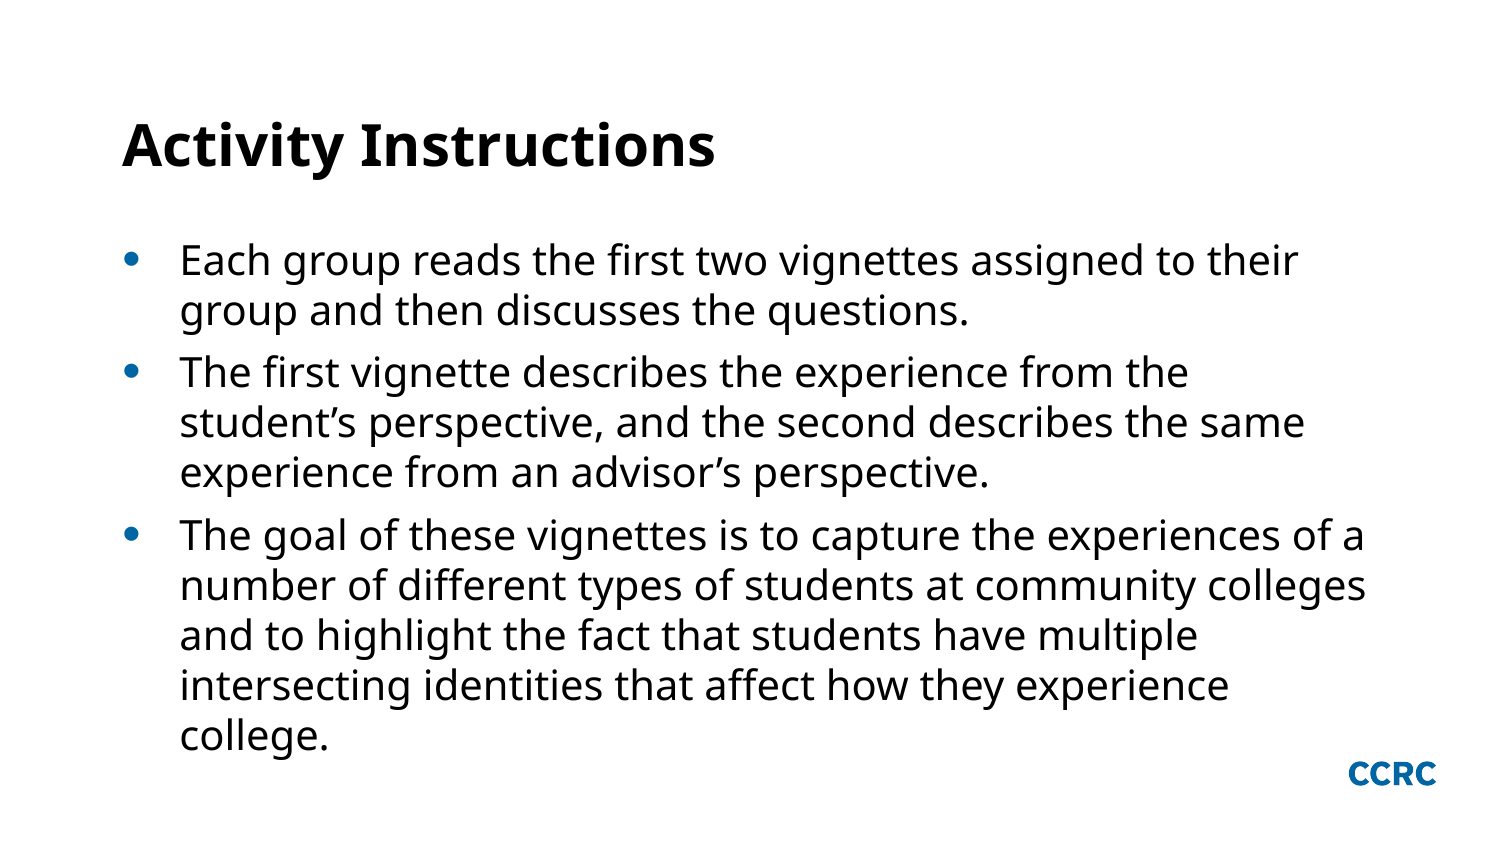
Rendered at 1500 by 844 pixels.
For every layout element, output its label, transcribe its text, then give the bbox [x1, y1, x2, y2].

title Activity Instructions [107, 93, 1390, 234]
list Each group reads the first two vignettes assigned to their group and then discusses the questions. The first vignette describes the experience from the student’s perspective, and the second describes the same experience from an advisor’s perspective. The goal of these vignettes is to capture the experiences of a number of different types of students at community colleges and to highlight the fact that students have multiple intersecting identities that affect how they experience college. [107, 234, 1390, 700]
picture [1347, 761, 1438, 786]
